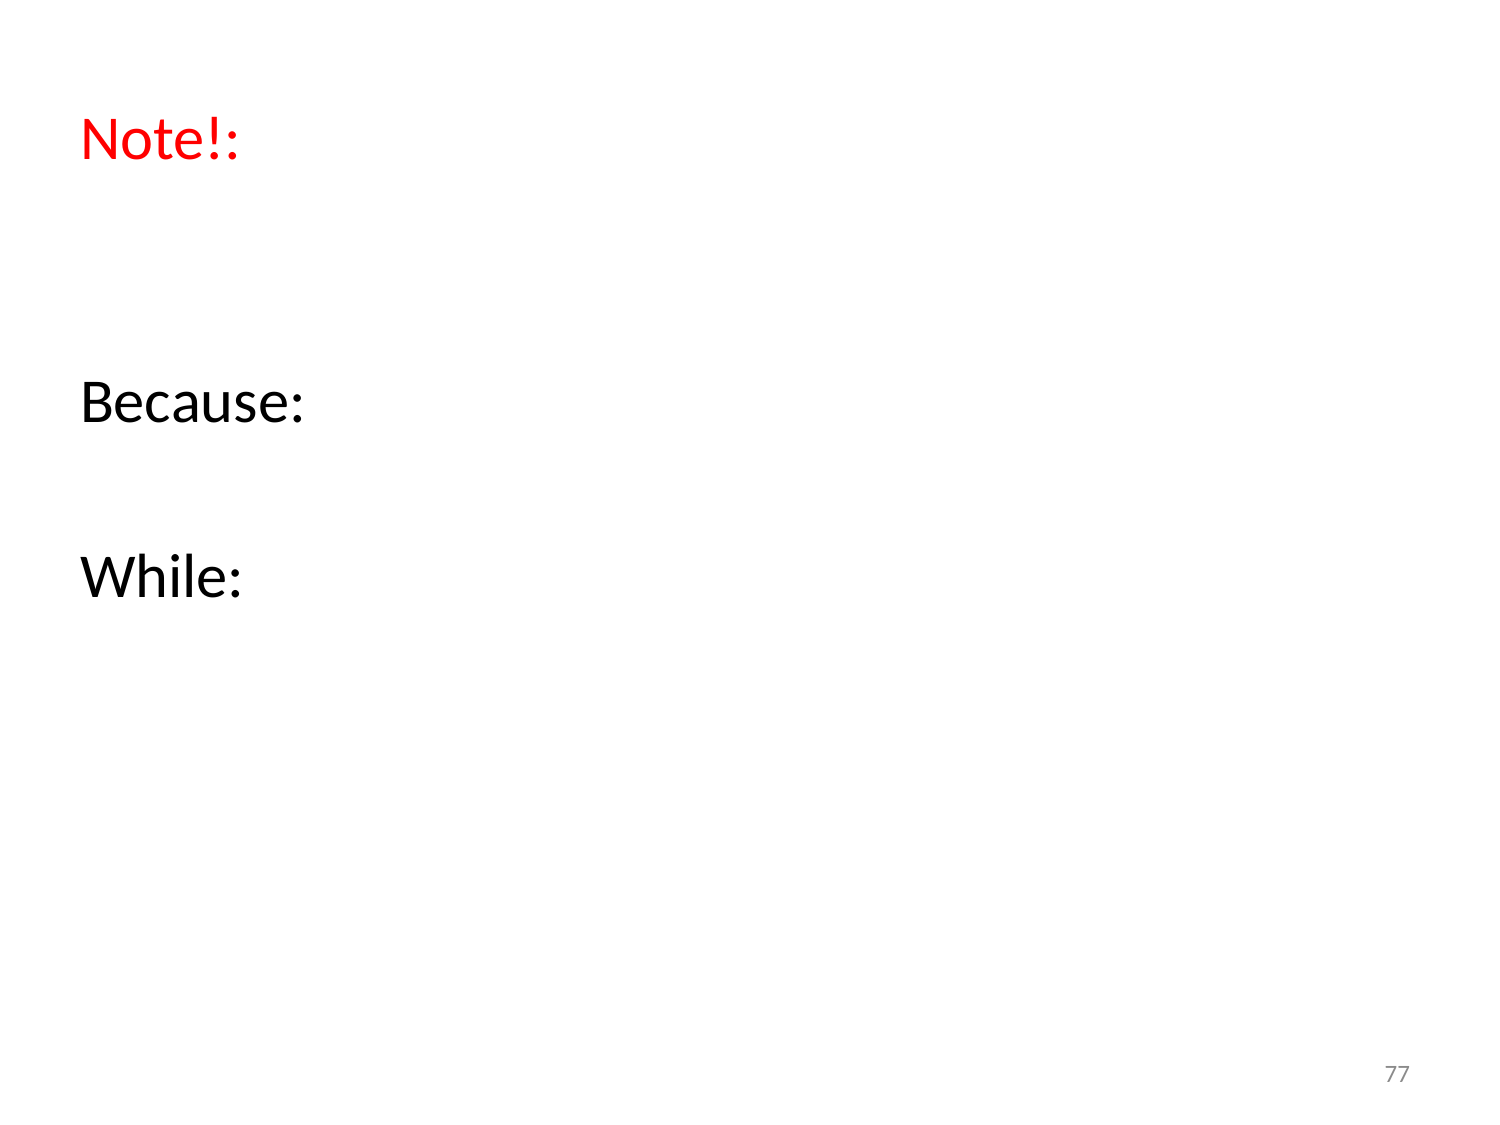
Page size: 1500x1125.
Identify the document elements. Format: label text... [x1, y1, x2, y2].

slide_number 77 [1074, 1042, 1425, 1103]
